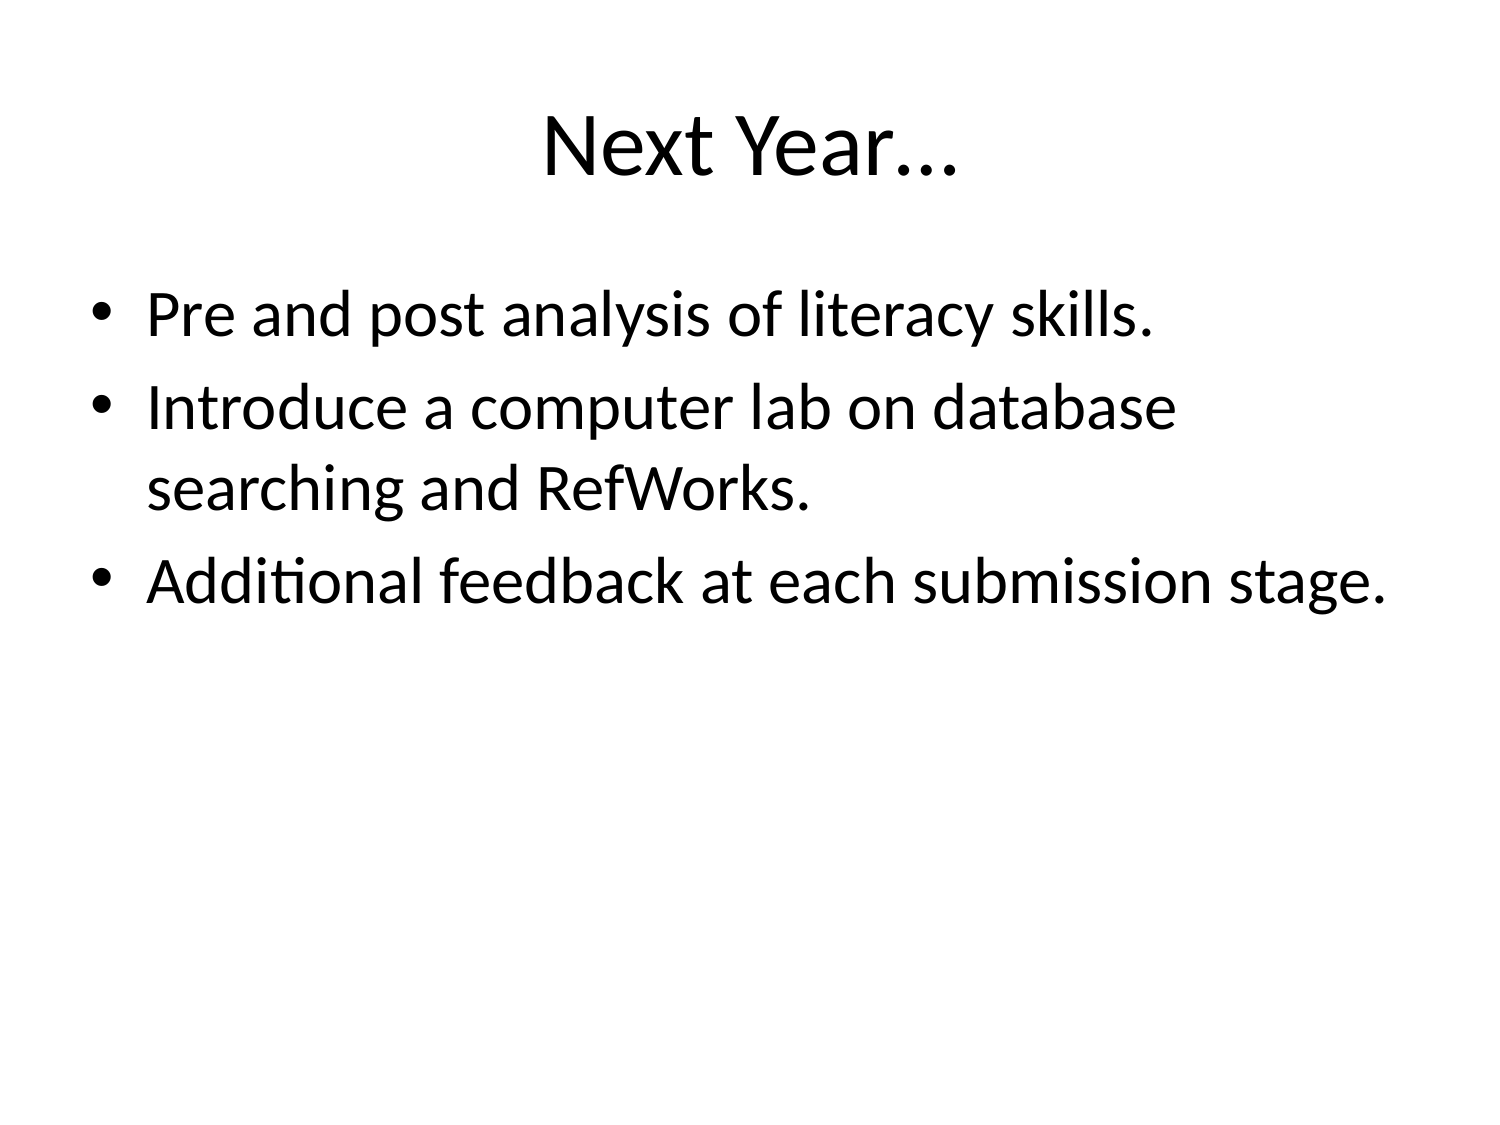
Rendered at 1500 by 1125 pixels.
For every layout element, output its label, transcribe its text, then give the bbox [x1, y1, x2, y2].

list Pre and post analysis of literacy skills. Introduce a computer lab on database searching and RefWorks. Additional feedback at each submission stage. [75, 262, 1425, 1005]
title Next Year… [75, 45, 1425, 233]
